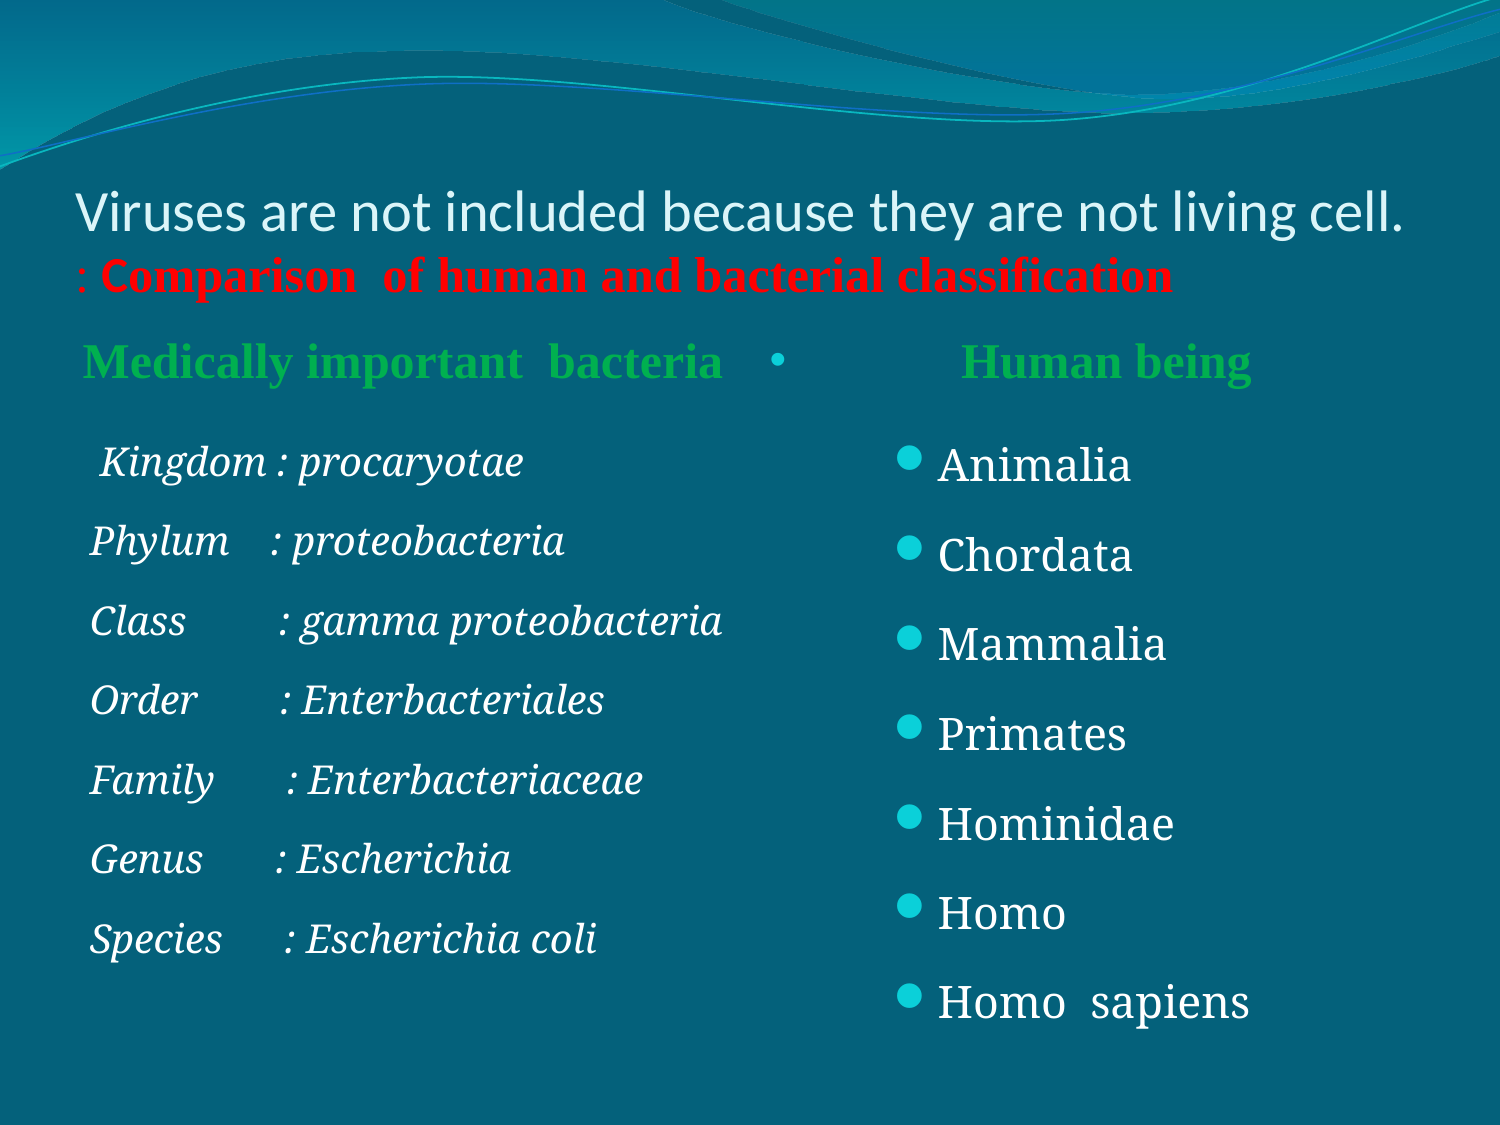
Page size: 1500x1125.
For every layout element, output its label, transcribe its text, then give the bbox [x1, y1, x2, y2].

list Animalia Chordata Mammalia Primates Hominidae Homo Homo sapiens [878, 410, 1500, 1041]
list Medically important bacteria [75, 304, 738, 412]
list Kingdom : procaryotae Phylum : proteobacteria Class : gamma proteobacteria Order : Enterbacteriales Family : Enterbacteriaceae Genus : Escherichia Species : Escherichia coli [75, 412, 738, 1044]
list Human being [761, 305, 1425, 413]
title Viruses are not included because they are not living cell. Comparison of human and bacterial classification : [75, 115, 1425, 303]
